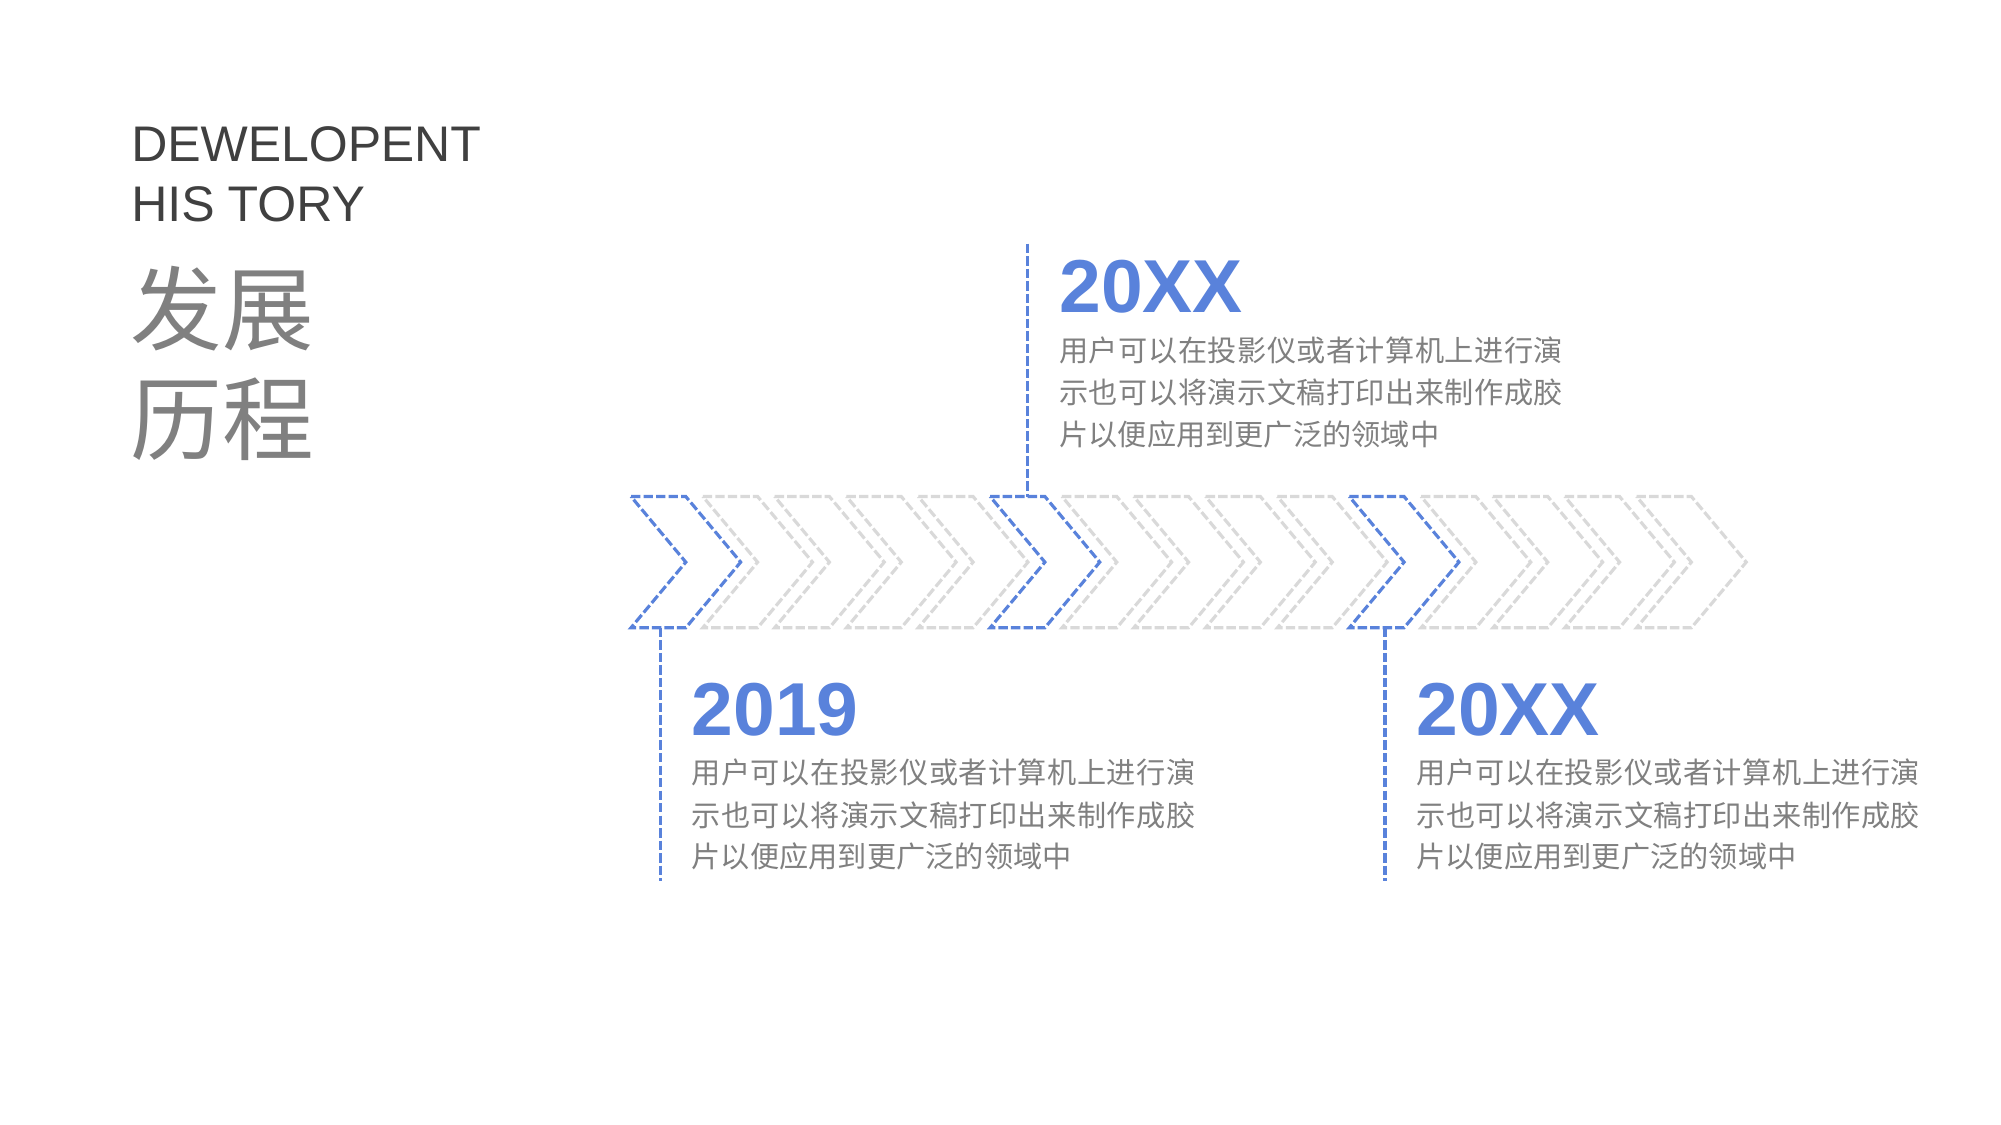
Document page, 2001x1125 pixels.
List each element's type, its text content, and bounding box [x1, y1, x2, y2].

text_box [773, 495, 885, 627]
text_box [1635, 495, 1747, 627]
text_box [1348, 497, 1460, 629]
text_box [1384, 627, 1936, 883]
text_box 发展 历程 [115, 244, 329, 480]
text_box [1563, 495, 1676, 627]
text_box [845, 495, 957, 627]
text_box [1276, 497, 1388, 629]
text_box [1492, 497, 1604, 627]
text_box [630, 495, 742, 629]
text_box [989, 495, 1101, 627]
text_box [660, 627, 1211, 883]
text_box [1061, 497, 1173, 627]
text_box [1204, 497, 1316, 629]
text_box [1420, 497, 1532, 627]
text_box [917, 495, 1029, 627]
text_box DEWELOPENT HIS TORY [116, 104, 496, 239]
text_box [1027, 212, 1579, 497]
text_box [1133, 497, 1245, 627]
text_box [702, 495, 814, 627]
